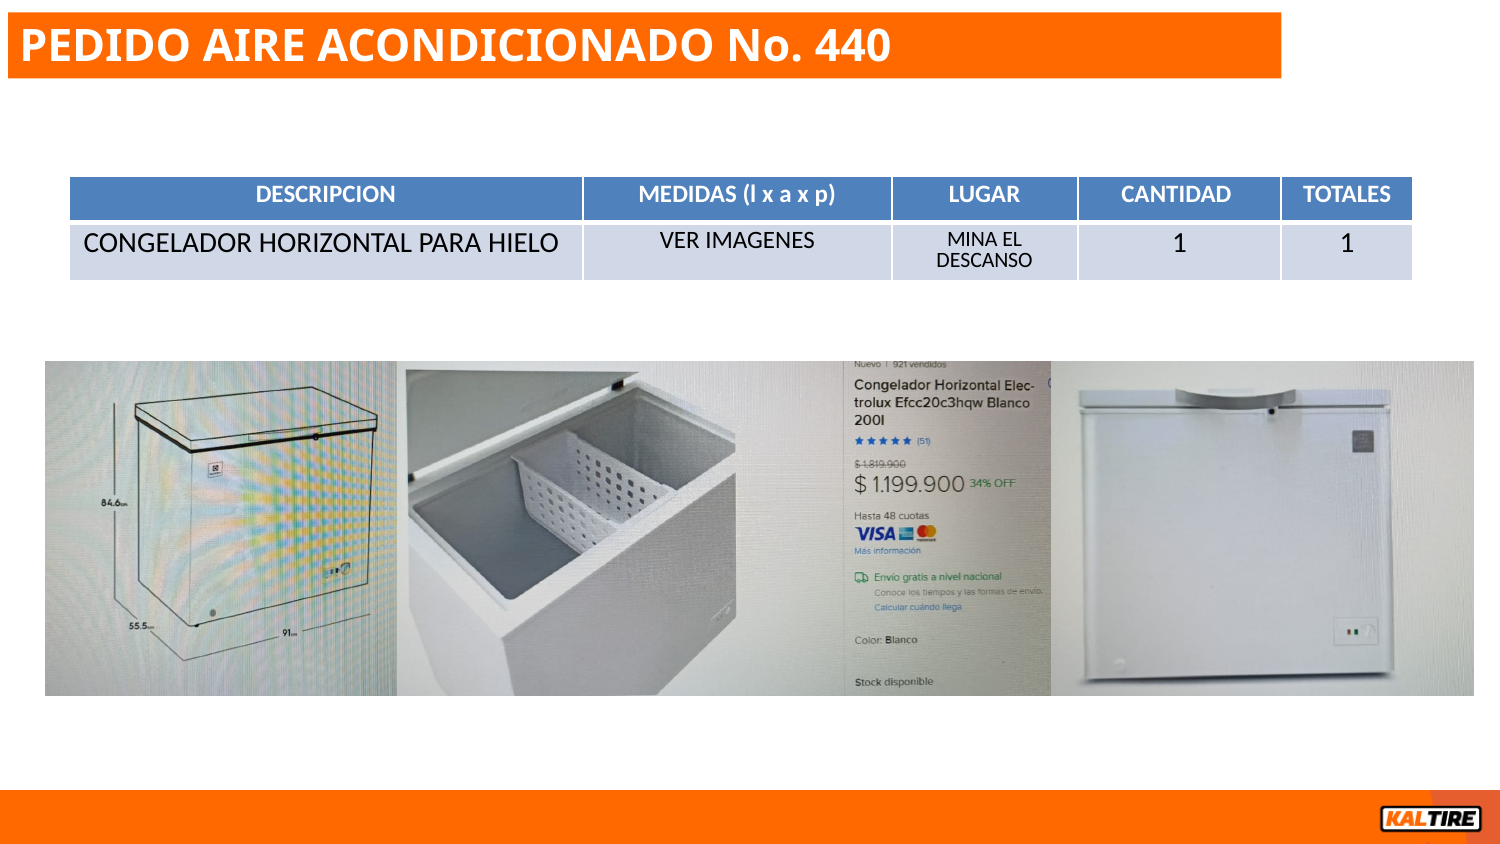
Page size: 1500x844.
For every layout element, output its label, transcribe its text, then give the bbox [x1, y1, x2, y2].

picture [45, 361, 1475, 696]
table_header DESCRIPCION [70, 177, 582, 220]
table_header CANTIDAD [1079, 177, 1280, 220]
table_cell 1 [1079, 225, 1280, 280]
table_cell MINA EL DESCANSO [893, 225, 1077, 280]
table_cell 1 [1282, 225, 1412, 280]
picture [0, 790, 1500, 844]
table_header TOTALES [1282, 177, 1412, 220]
table_header LUGAR [893, 177, 1077, 220]
table_cell VER IMAGENES [584, 225, 891, 280]
table_header MEDIDAS (l x a x p) [584, 177, 891, 220]
table_cell CONGELADOR HORIZONTAL PARA HIELO [70, 225, 582, 280]
text_box PEDIDO AIRE ACONDICIONADO No. 440 [8, 12, 1282, 79]
